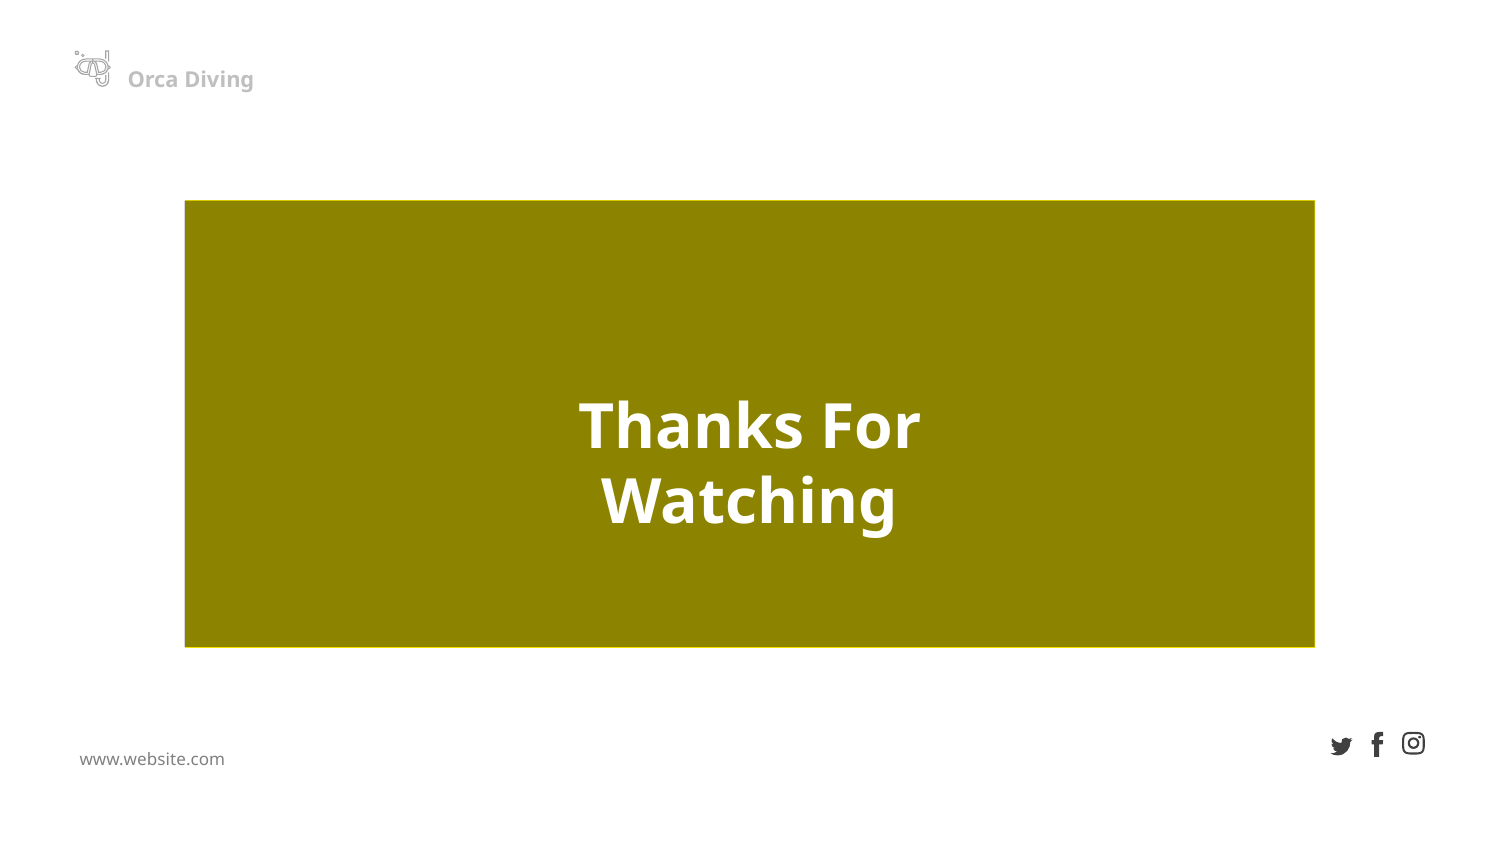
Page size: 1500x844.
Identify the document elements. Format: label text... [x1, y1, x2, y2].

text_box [74, 50, 324, 99]
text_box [1330, 731, 1425, 757]
picture [185, 200, 1316, 648]
text_box www.website.com [64, 730, 263, 776]
